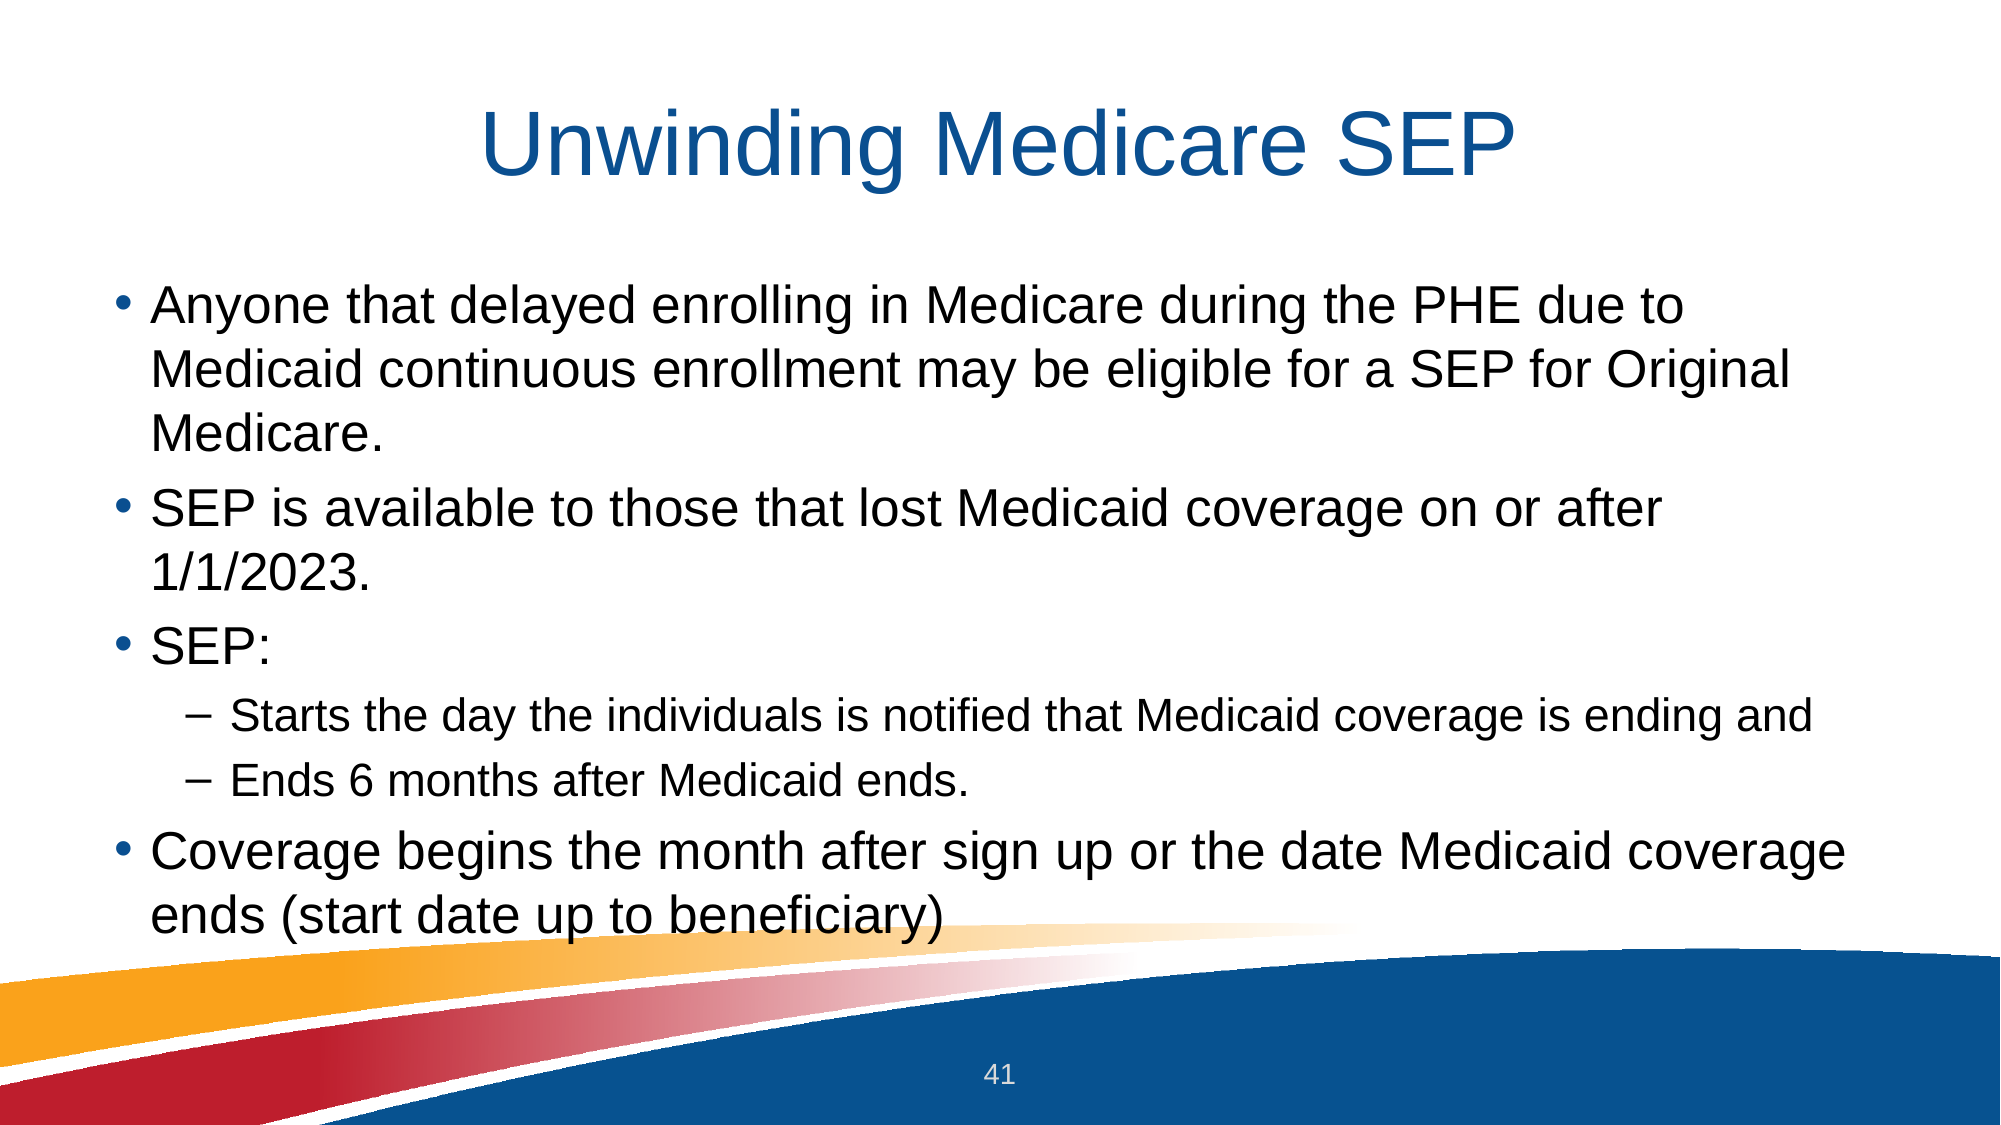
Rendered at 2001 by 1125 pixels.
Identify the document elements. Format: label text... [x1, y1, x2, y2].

slide_number 41 [766, 1042, 1234, 1103]
list Anyone that delayed enrolling in Medicare during the PHE due to Medicaid continuous enrollment may be eligible for a SEP for Original Medicare. SEP is available to those that lost Medicaid coverage on or after 1/1/2023. SEP: Starts the day the individuals is notified that Medicaid coverage is ending and Ends 6 months after Medicaid ends. Coverage begins the month after sign up or the date Medicaid coverage ends (start date up to beneficiary) [99, 262, 1900, 962]
picture [0, 887, 2000, 1125]
title Unwinding Medicare SEP [99, 45, 1900, 233]
